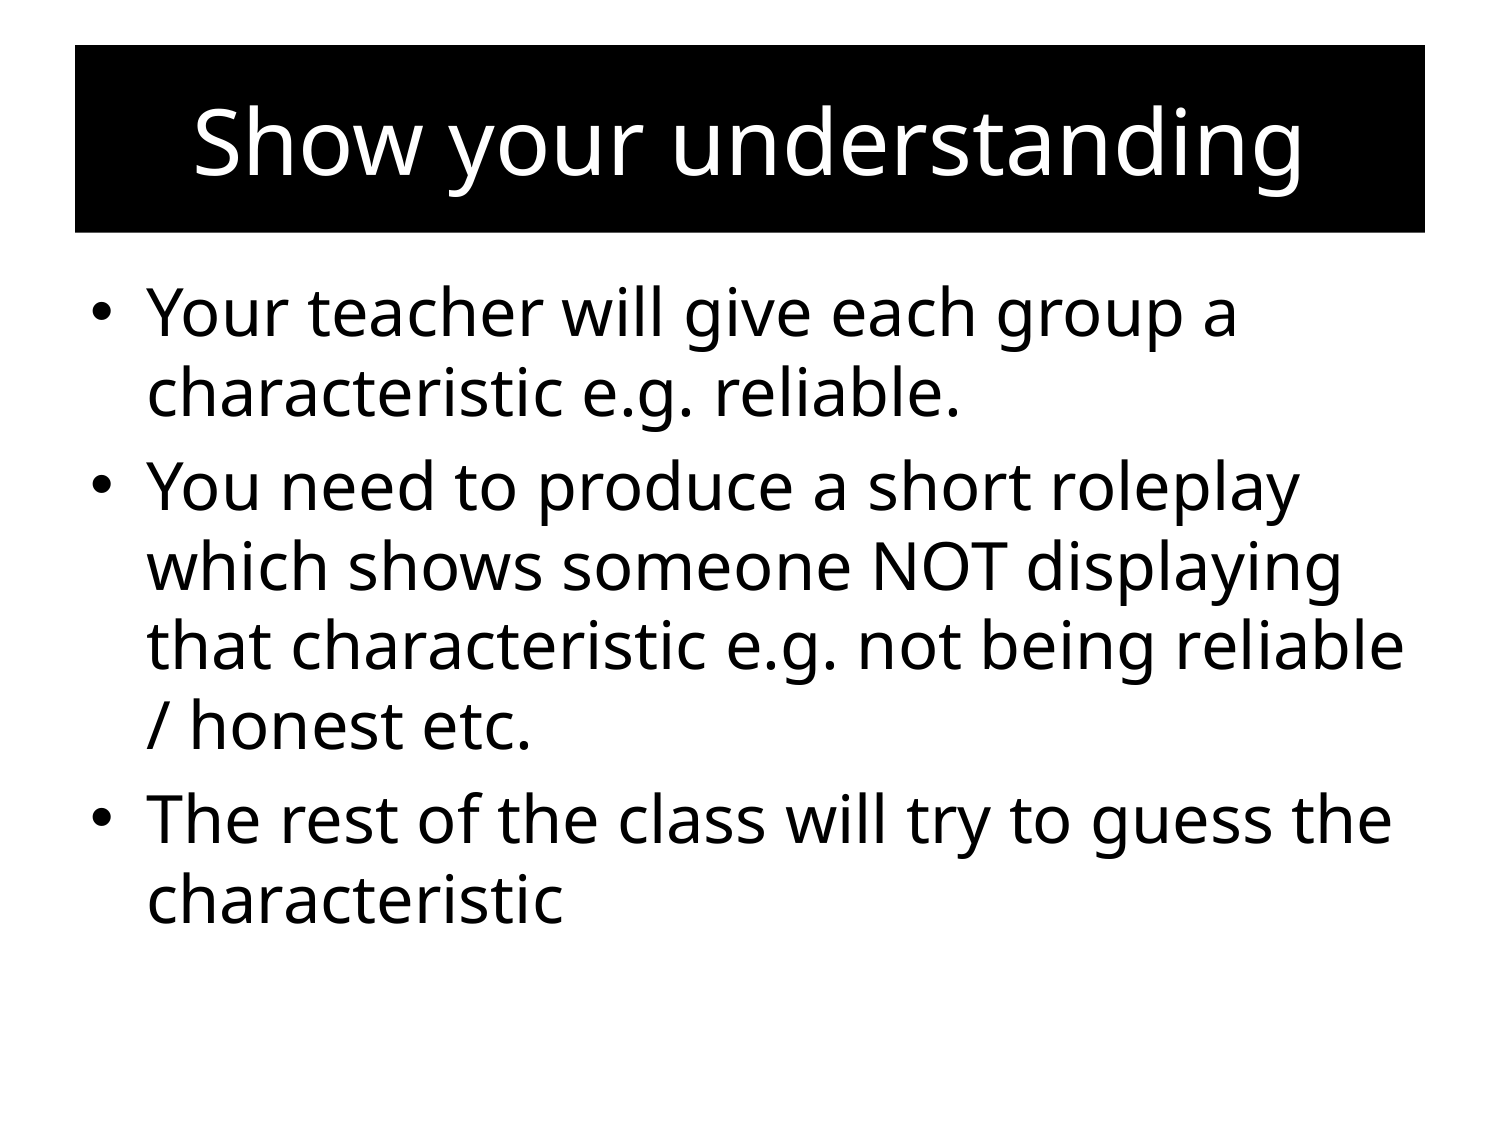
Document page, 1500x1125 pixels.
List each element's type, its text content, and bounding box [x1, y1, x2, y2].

title Show your understanding [75, 45, 1425, 233]
list Your teacher will give each group a characteristic e.g. reliable. You need to produce a short roleplay which shows someone NOT displaying that characteristic e.g. not being reliable / honest etc. The rest of the class will try to guess the characteristic [75, 262, 1425, 1005]
